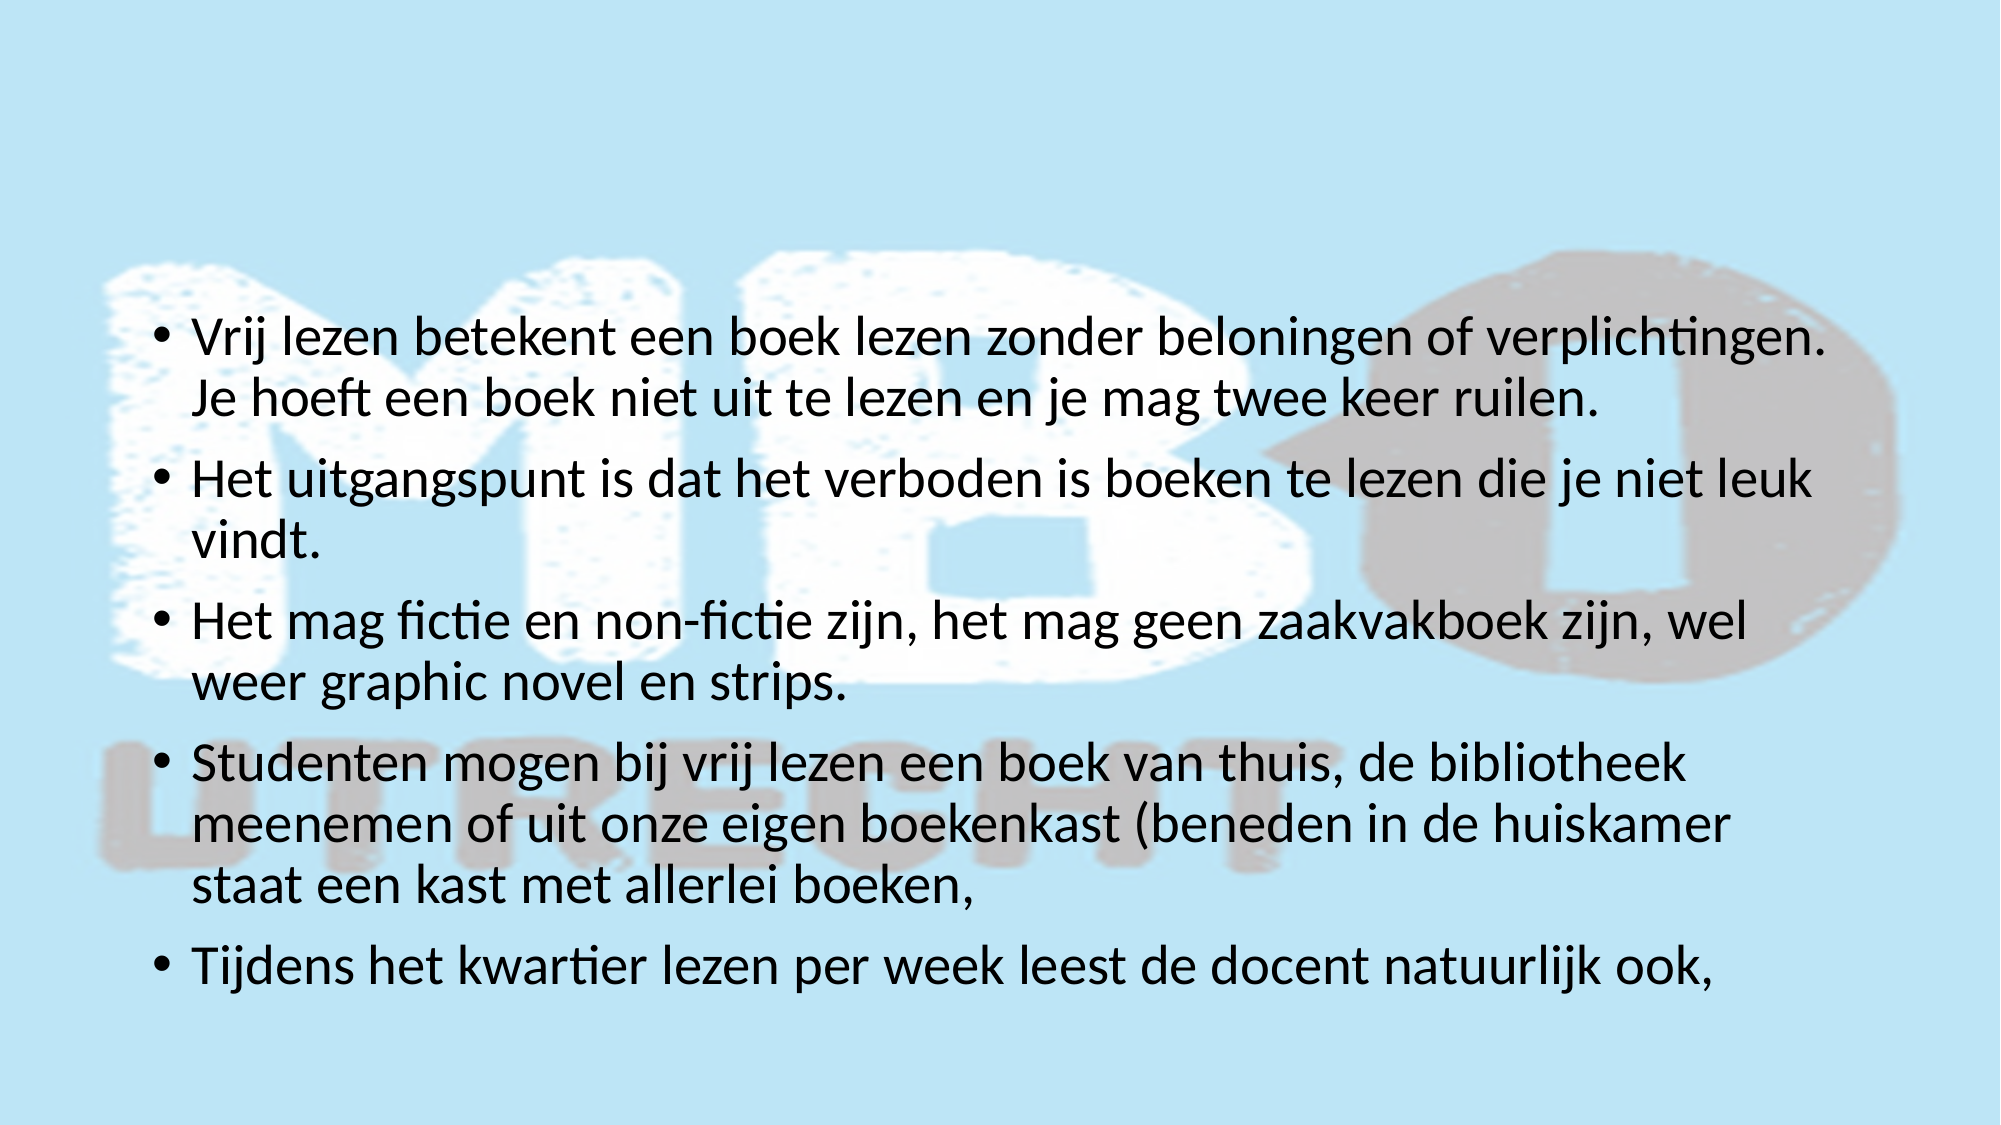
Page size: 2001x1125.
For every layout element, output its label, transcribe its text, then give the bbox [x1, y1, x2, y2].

list Vrij lezen betekent een boek lezen zonder beloningen of verplichtingen. Je hoeft een boek niet uit te lezen en je mag twee keer ruilen. Het uitgangspunt is dat het verboden is boeken te lezen die je niet leuk vindt. Het mag fictie en non-fictie zijn, het mag geen zaakvakboek zijn, wel weer graphic novel en strips. Studenten mogen bij vrij lezen een boek van thuis, de bibliotheek meenemen of uit onze eigen boekenkast (beneden in de huiskamer staat een kast met allerlei boeken, Tijdens het kwartier lezen per week leest de docent natuurlijk ook, [137, 299, 1863, 1014]
